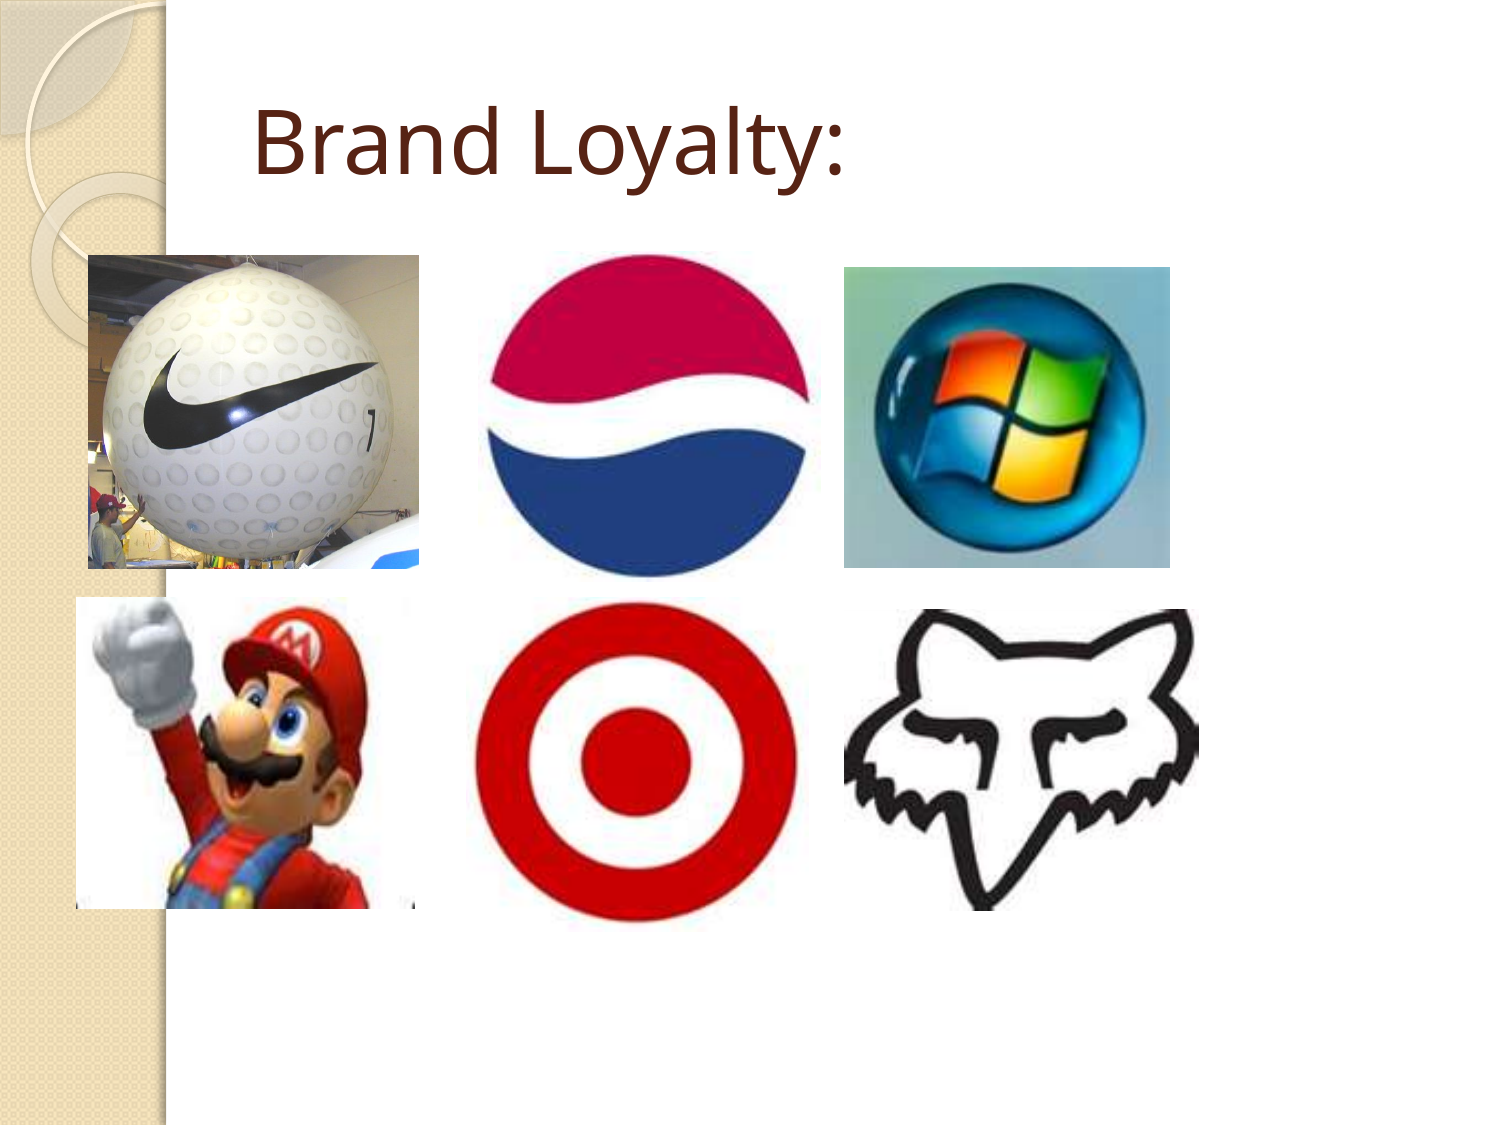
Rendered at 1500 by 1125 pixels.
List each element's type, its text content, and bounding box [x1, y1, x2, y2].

picture [466, 597, 810, 932]
picture [76, 597, 415, 910]
picture [844, 266, 1170, 568]
picture [844, 609, 1200, 912]
title Brand Loyalty: [235, 45, 1466, 233]
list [88, 255, 420, 569]
picture [478, 251, 822, 582]
